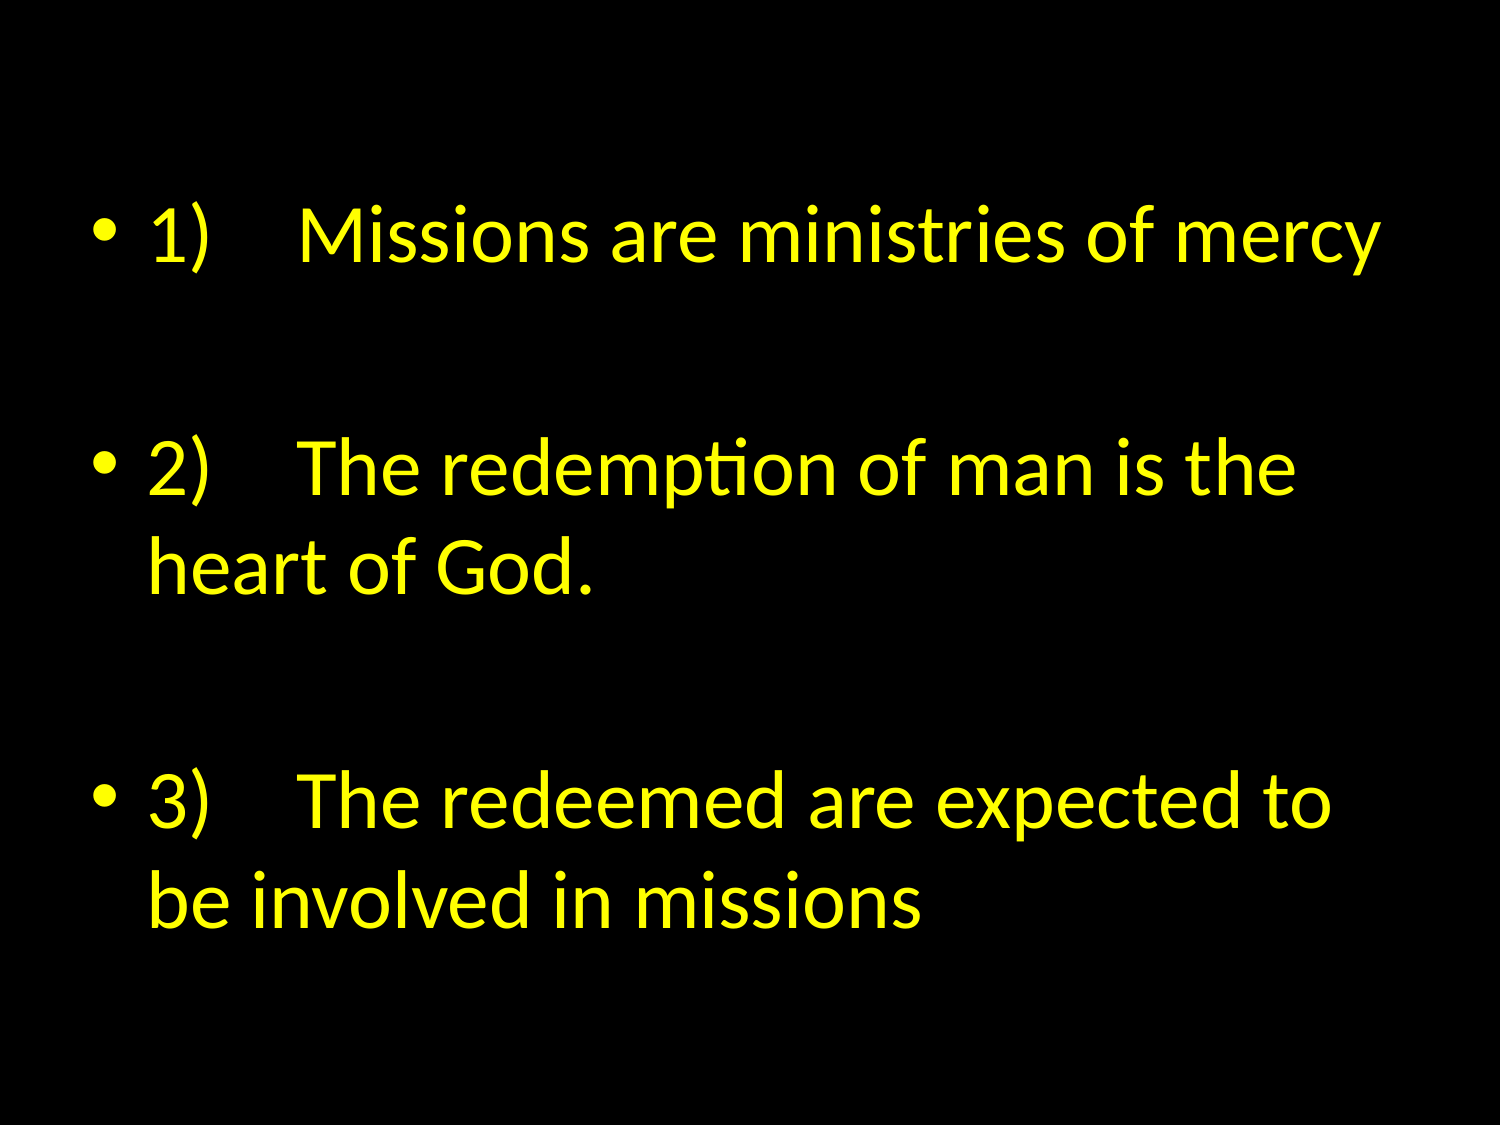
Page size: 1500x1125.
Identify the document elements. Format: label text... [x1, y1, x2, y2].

list 1) Missions are ministries of mercy 2) The redemption of man is the heart of God. 3) The redeemed are expected to be involved in missions [74, 54, 1426, 1036]
